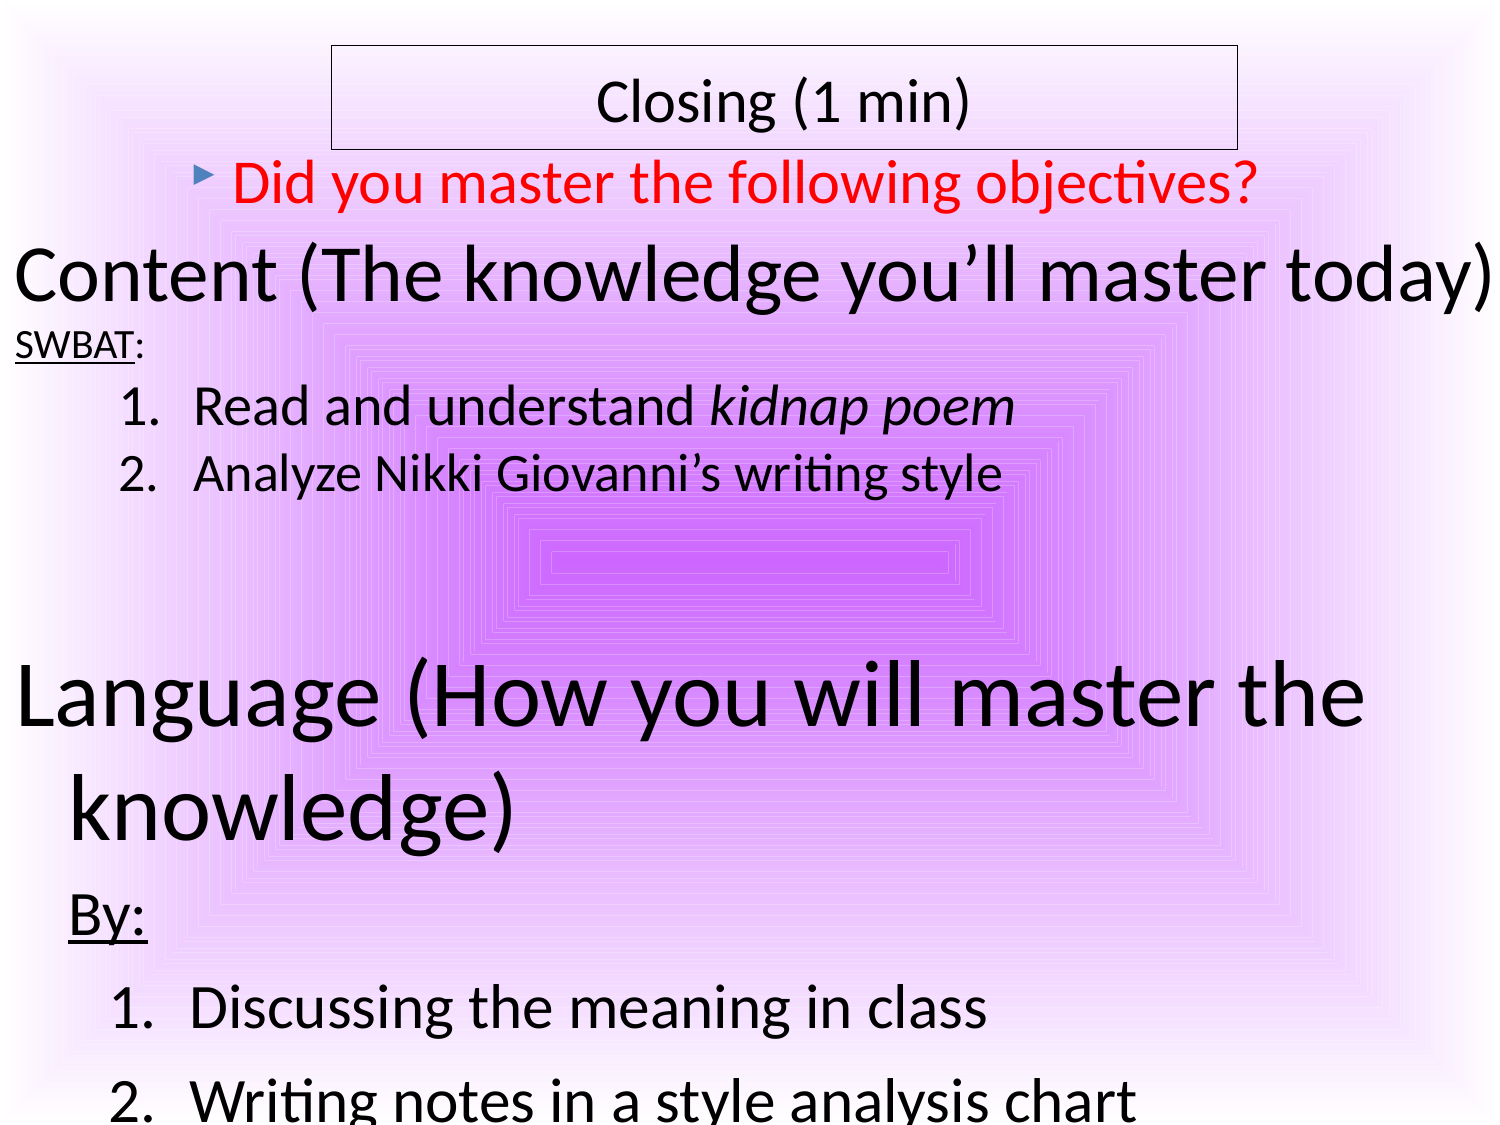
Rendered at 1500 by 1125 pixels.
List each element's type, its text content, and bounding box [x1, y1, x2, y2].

text_box Did you master the following objectives? [0, 134, 1434, 212]
title Closing (1 min) [331, 45, 1238, 134]
text_box Language (How you will master the knowledge) By: Discussing the meaning in class Writing notes in a style analysis chart [0, 635, 1500, 1125]
text_box Content (The knowledge you’ll master today) SWBAT: Read and understand kidnap poem Analyze Nikki Giovanni’s writing style [0, 212, 1500, 635]
